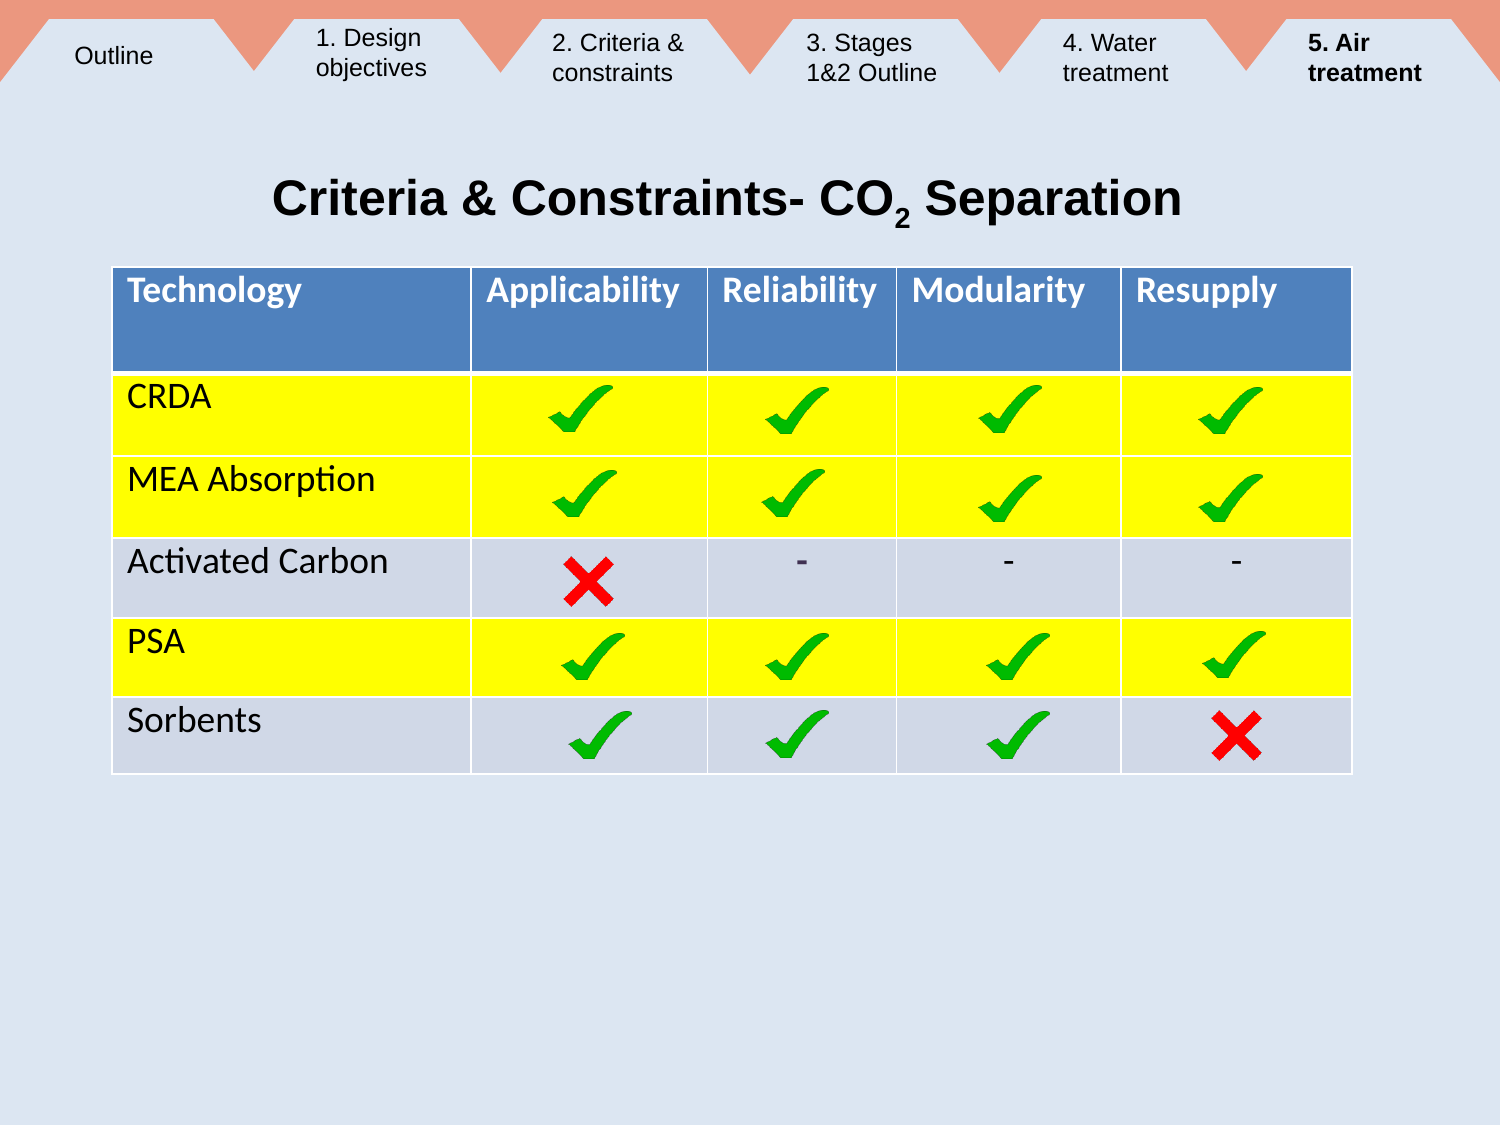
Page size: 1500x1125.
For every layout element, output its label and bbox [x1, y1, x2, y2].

picture [1198, 474, 1263, 522]
picture [977, 475, 1042, 523]
picture [568, 711, 632, 759]
picture [1201, 630, 1266, 678]
picture [977, 385, 1042, 433]
picture [985, 633, 1050, 681]
picture [1198, 386, 1263, 435]
picture [764, 710, 829, 758]
picture [764, 386, 829, 435]
list [0, 0, 1500, 1125]
picture [985, 711, 1050, 759]
picture [552, 469, 617, 517]
picture [548, 385, 613, 433]
picture [561, 554, 615, 608]
picture [560, 633, 625, 681]
picture [1209, 708, 1263, 762]
picture [761, 469, 826, 517]
picture [765, 633, 830, 681]
